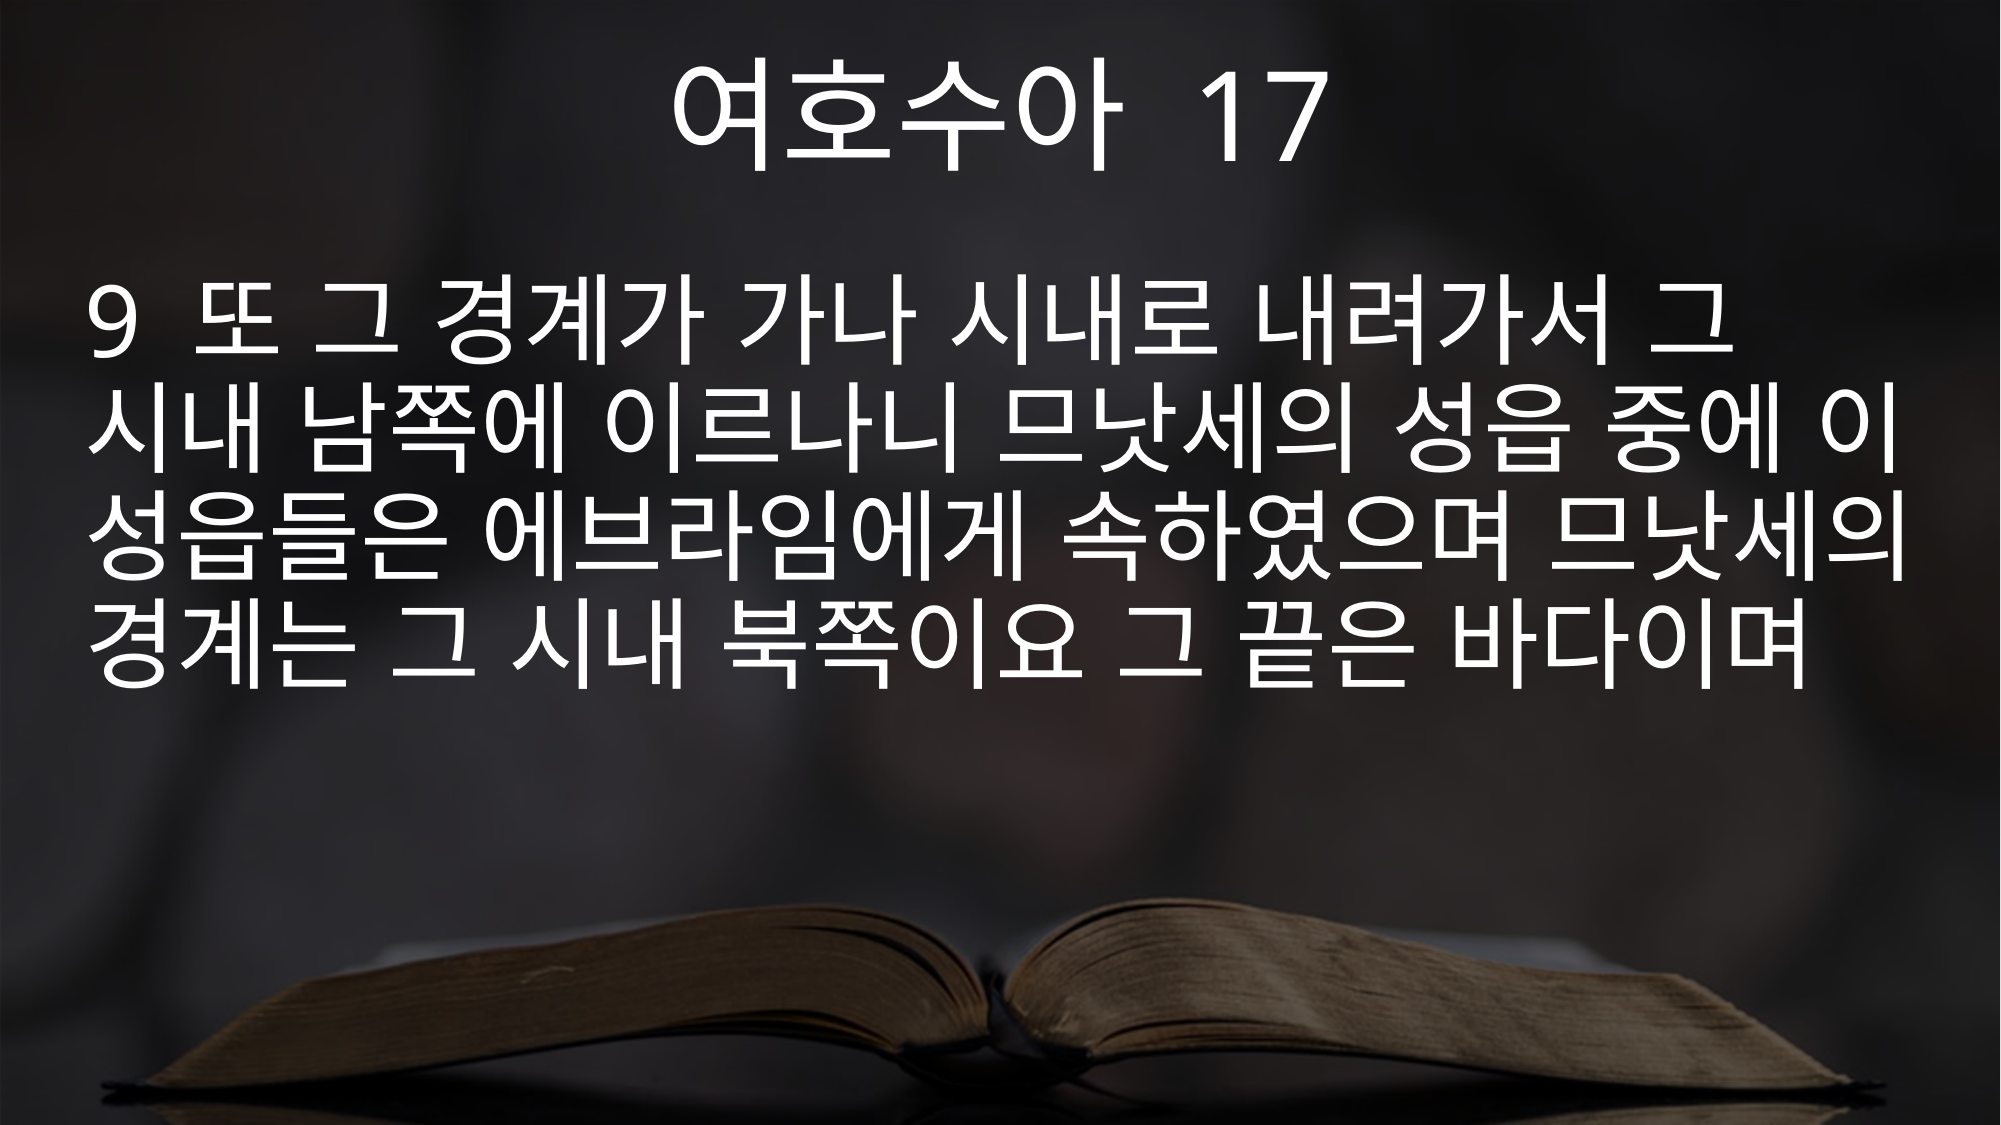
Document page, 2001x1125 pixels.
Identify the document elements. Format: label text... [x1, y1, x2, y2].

picture [0, 0, 2001, 1125]
list 9 또 그 경계가 가나 시내로 내려가서 그 시내 남쪽에 이르나니 므낫세의 성읍 중에 이 성읍들은 에브라임에게 속하였으며 므낫세의 경계는 그 시내 북쪽이요 그 끝은 바다이며 [69, 263, 1953, 423]
footer 여호수아 17 [0, 32, 2000, 192]
